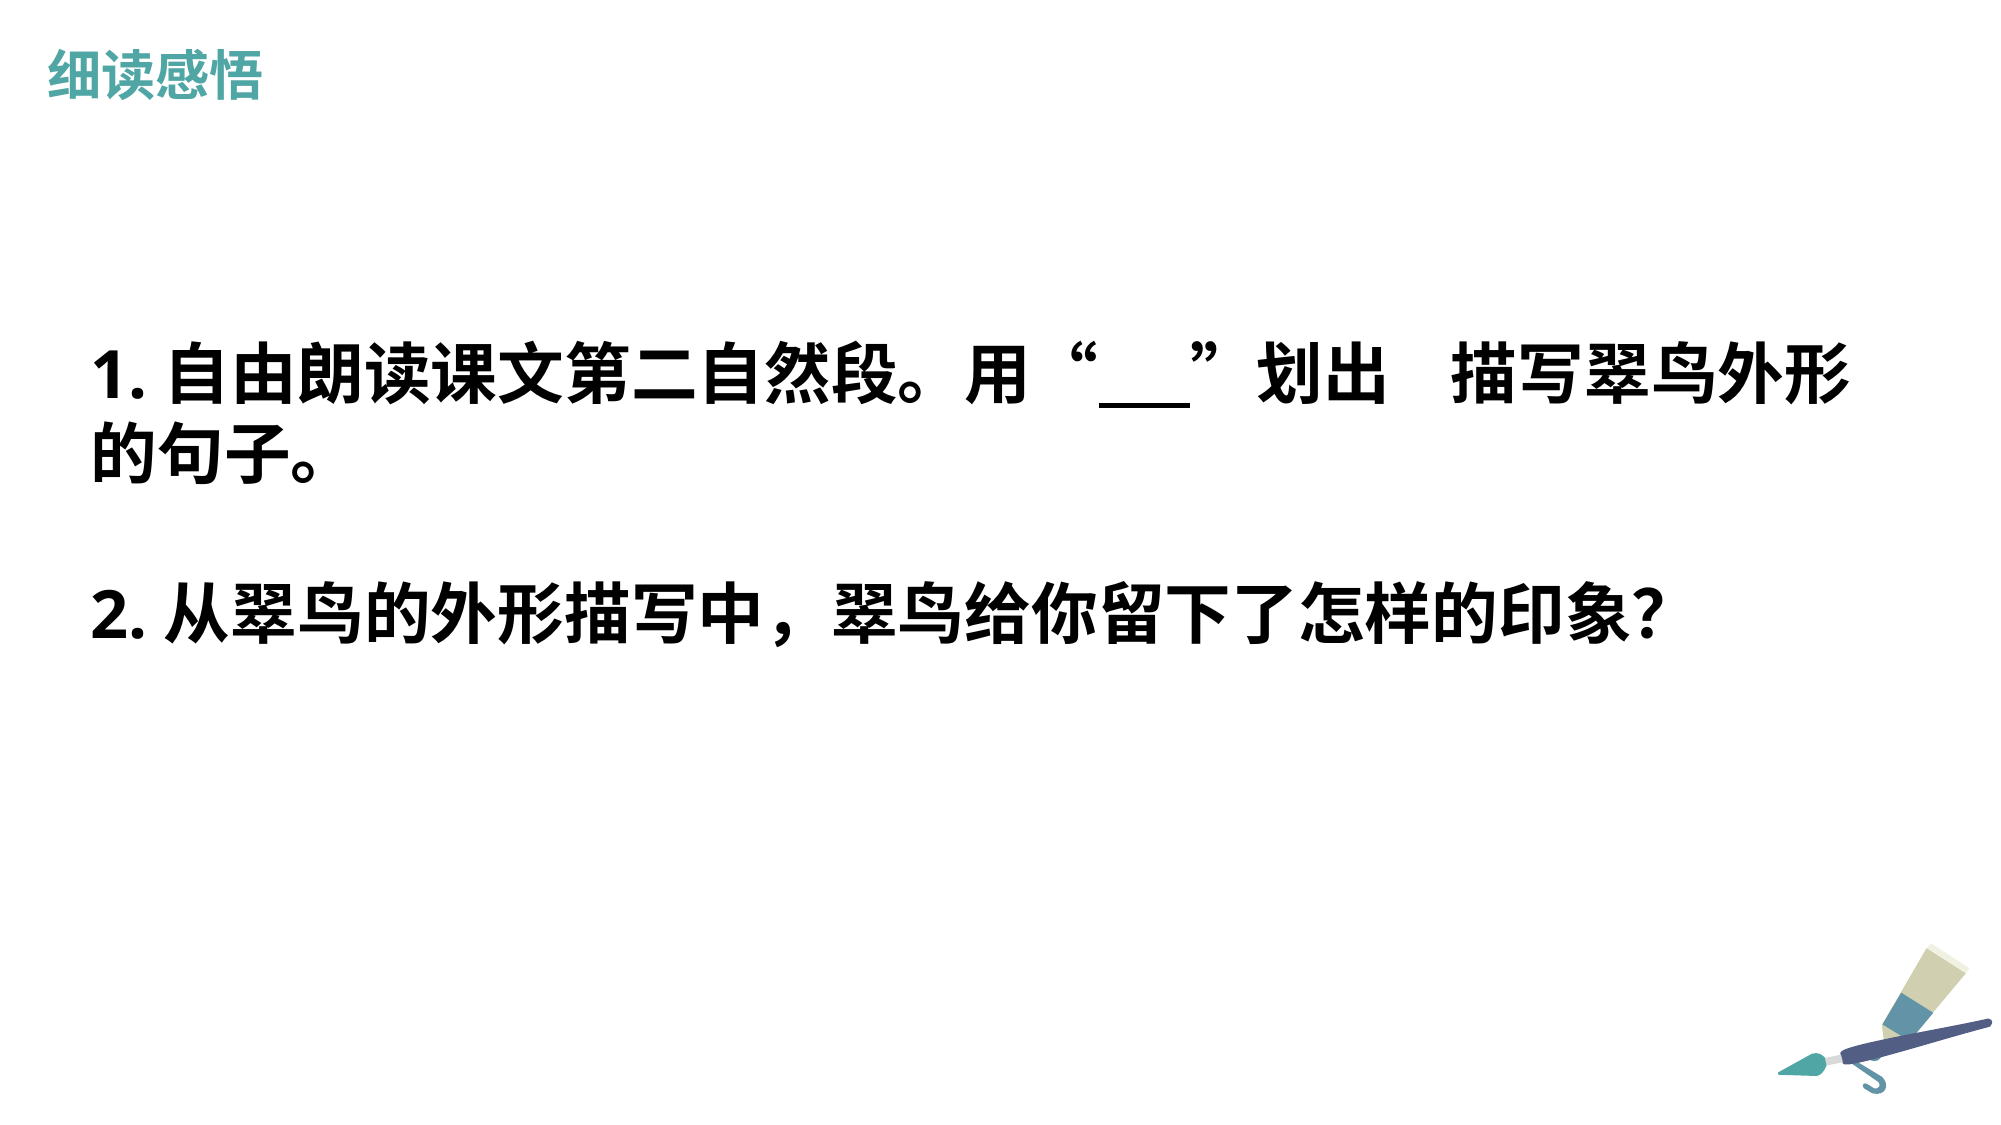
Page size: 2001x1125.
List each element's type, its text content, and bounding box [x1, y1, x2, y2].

text_box 细读感悟 [32, 33, 347, 114]
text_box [1811, 945, 1974, 1125]
text_box 1.自由朗读课文第二自然段。用“ ”划出 描写翠鸟外形的句子。 2.从翠鸟的外形描写中，翠鸟给你留下了怎样的印象？ [76, 324, 1881, 659]
